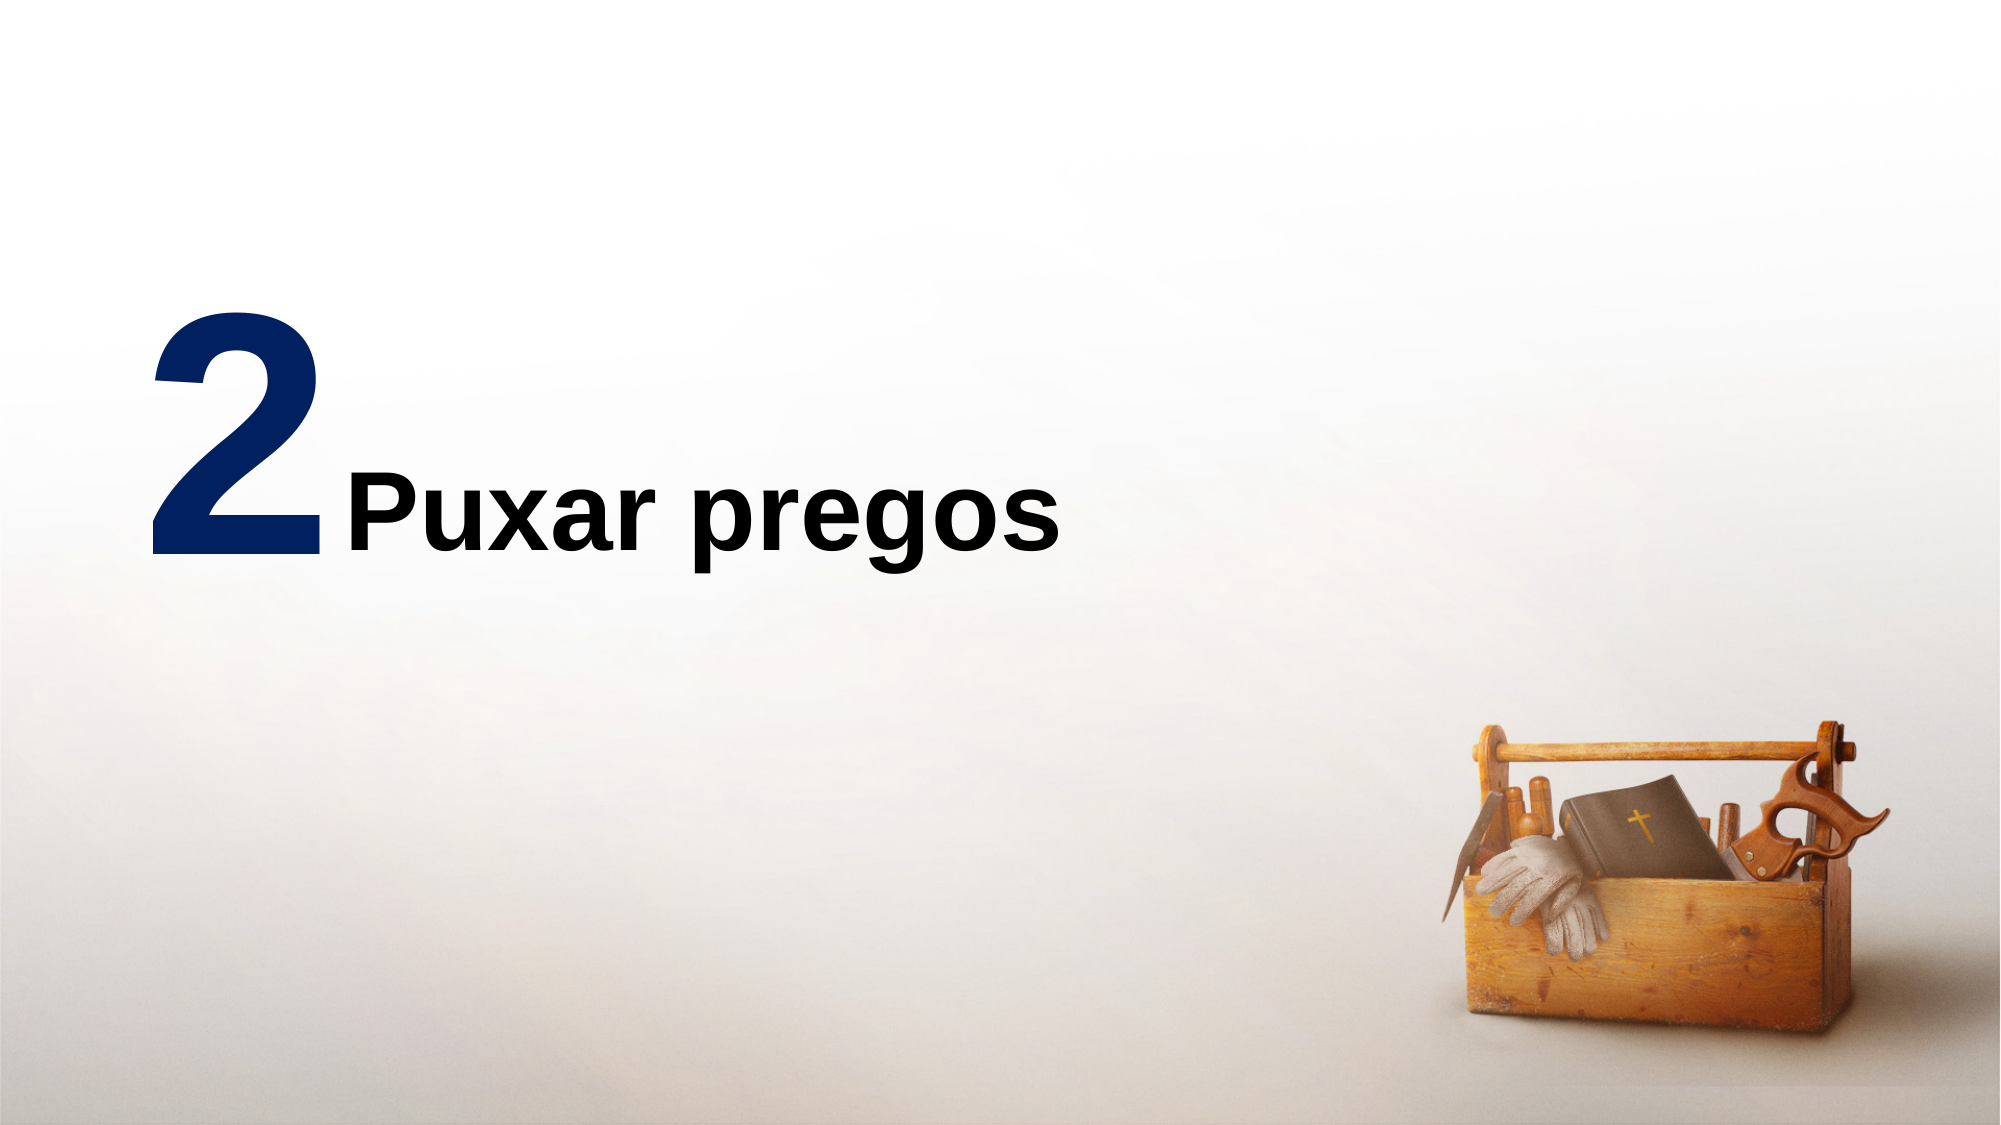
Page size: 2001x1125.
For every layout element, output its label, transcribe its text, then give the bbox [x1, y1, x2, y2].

picture [0, 0, 2001, 1125]
text_box Puxar pregos [343, 430, 1190, 580]
text_box 2 [126, 200, 343, 631]
